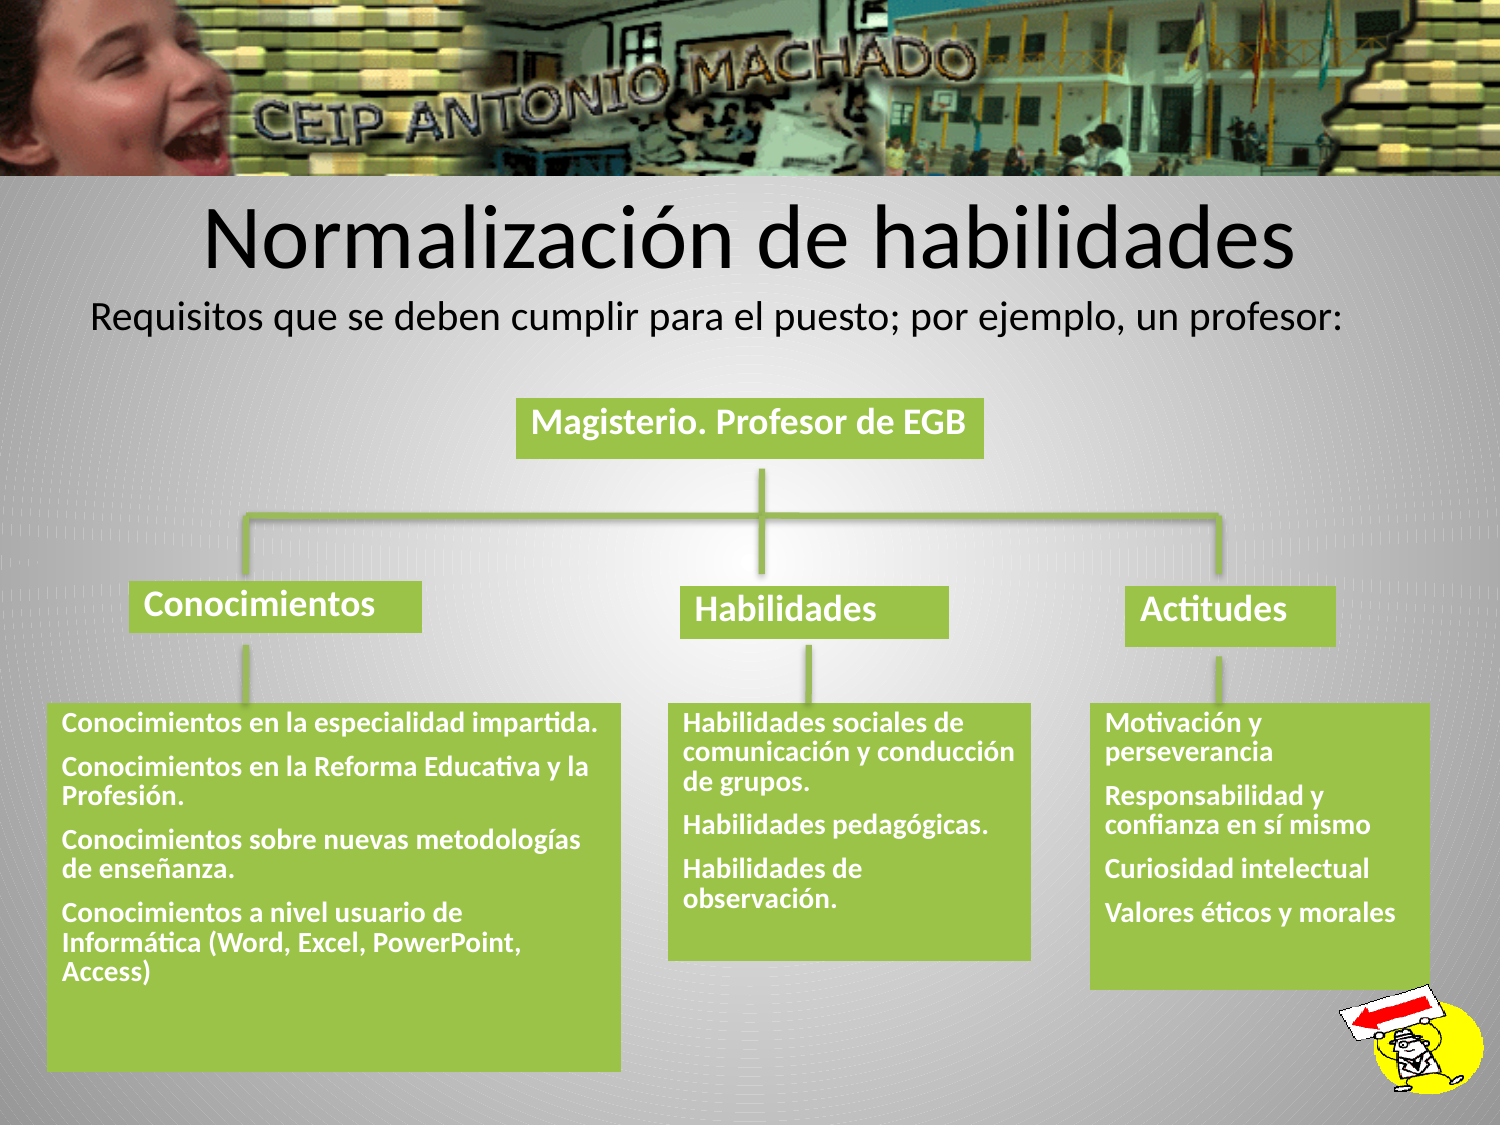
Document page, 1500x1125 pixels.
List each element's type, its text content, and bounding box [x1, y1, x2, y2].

list Requisitos que se deben cumplir para el puesto; por ejemplo, un profesor: [74, 281, 1454, 1125]
picture [1336, 984, 1500, 1095]
table_header Motivación y perseverancia Responsabilidad y confianza en sí mismo Curiosidad intelectual Valores éticos y morales [1090, 703, 1430, 990]
table_header Conocimientos en la especialidad impartida. Conocimientos en la Reforma Educativa y la Profesión. Conocimientos sobre nuevas metodologías de enseñanza. Conocimientos a nivel usuario de Informática (Word, Excel, PowerPoint, Access) [47, 703, 621, 1072]
table_header Habilidades sociales de comunicación y conducción de grupos. Habilidades pedagógicas. Habilidades de observación. [668, 703, 1031, 961]
table_header Habilidades [680, 586, 949, 639]
table_header Magisterio. Profesor de EGB [516, 398, 984, 459]
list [0, 0, 1500, 177]
table_header Actitudes [1125, 586, 1336, 647]
table_header Conocimientos [129, 581, 422, 633]
title Normalización de habilidades [187, 198, 1500, 295]
